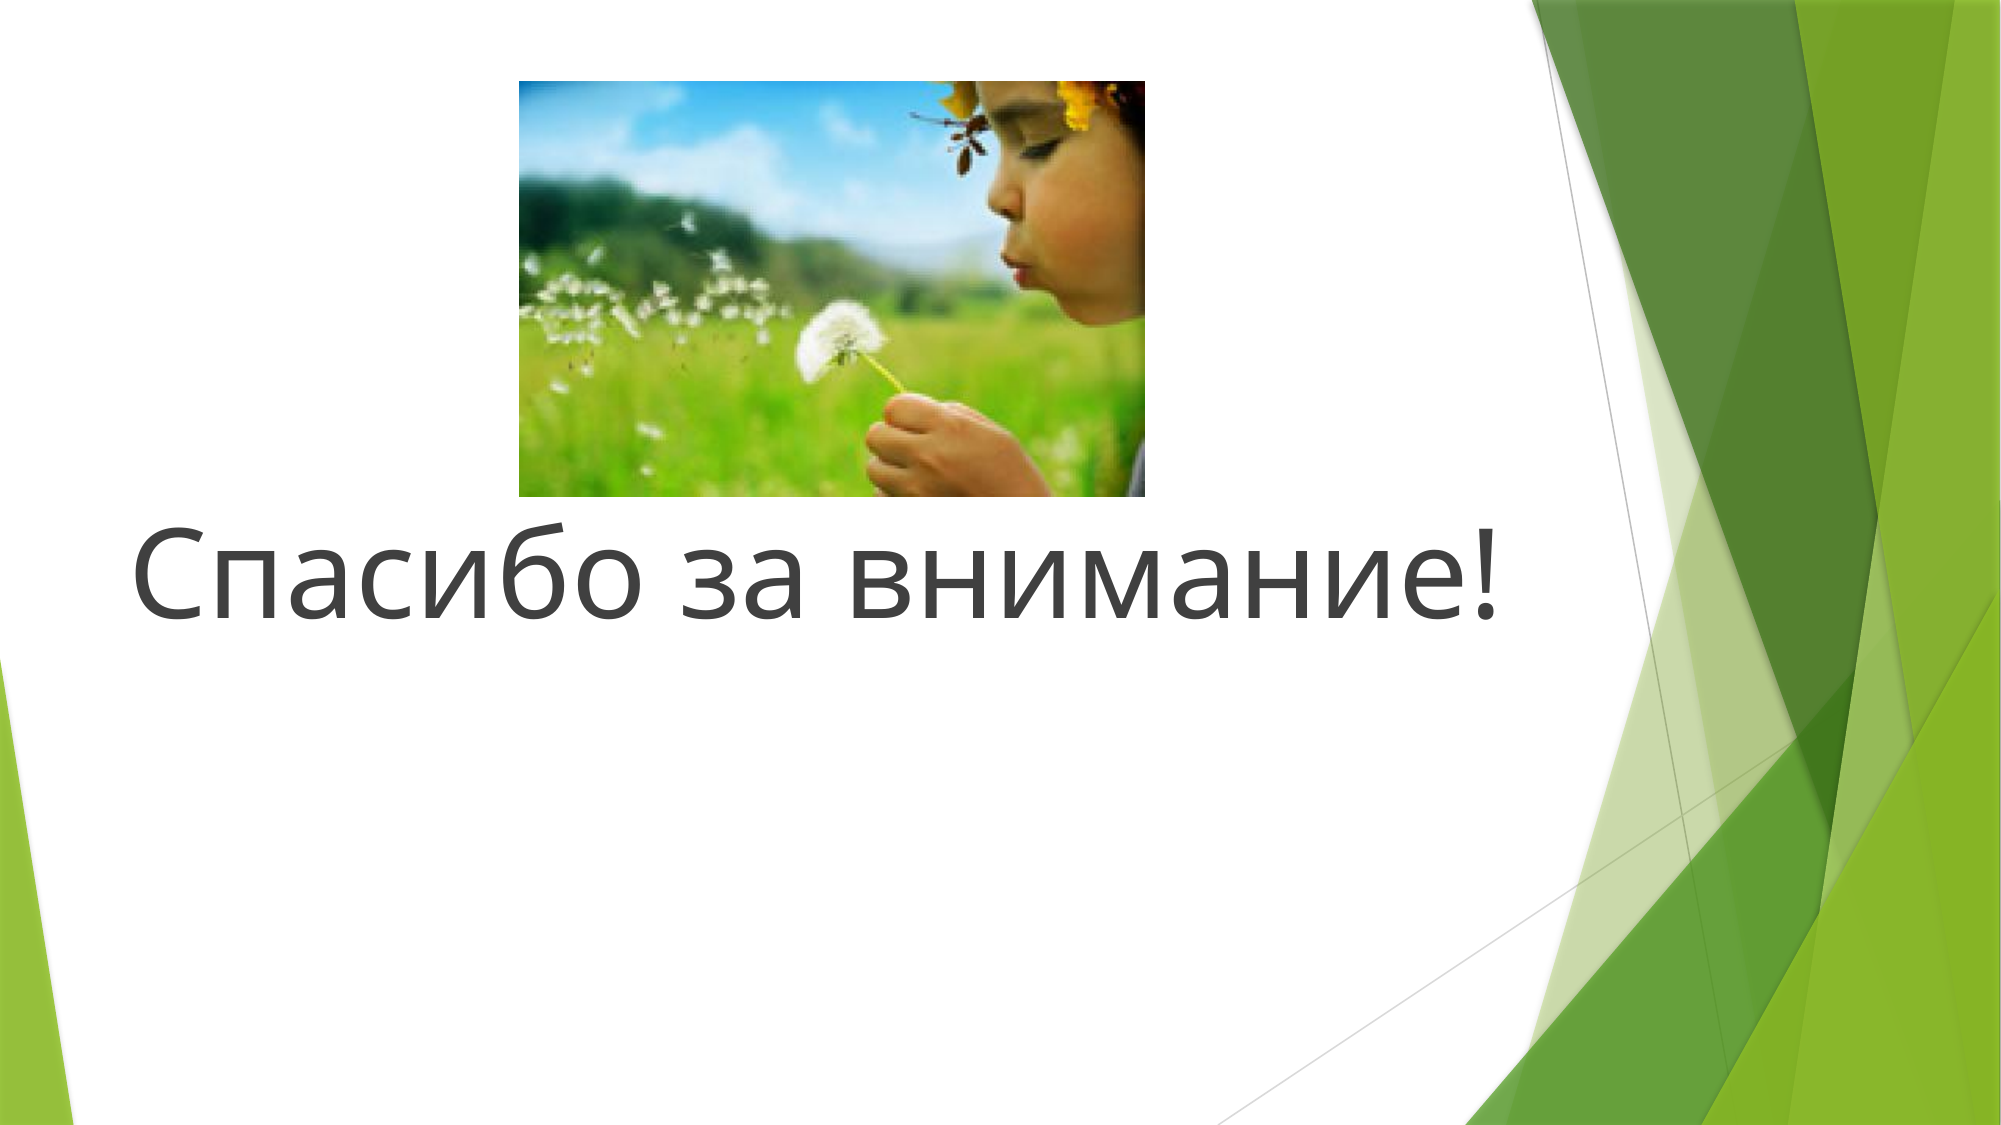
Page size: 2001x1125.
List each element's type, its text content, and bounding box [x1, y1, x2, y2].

list Спасибо за внимание! [111, 354, 1522, 992]
picture [519, 80, 1146, 498]
